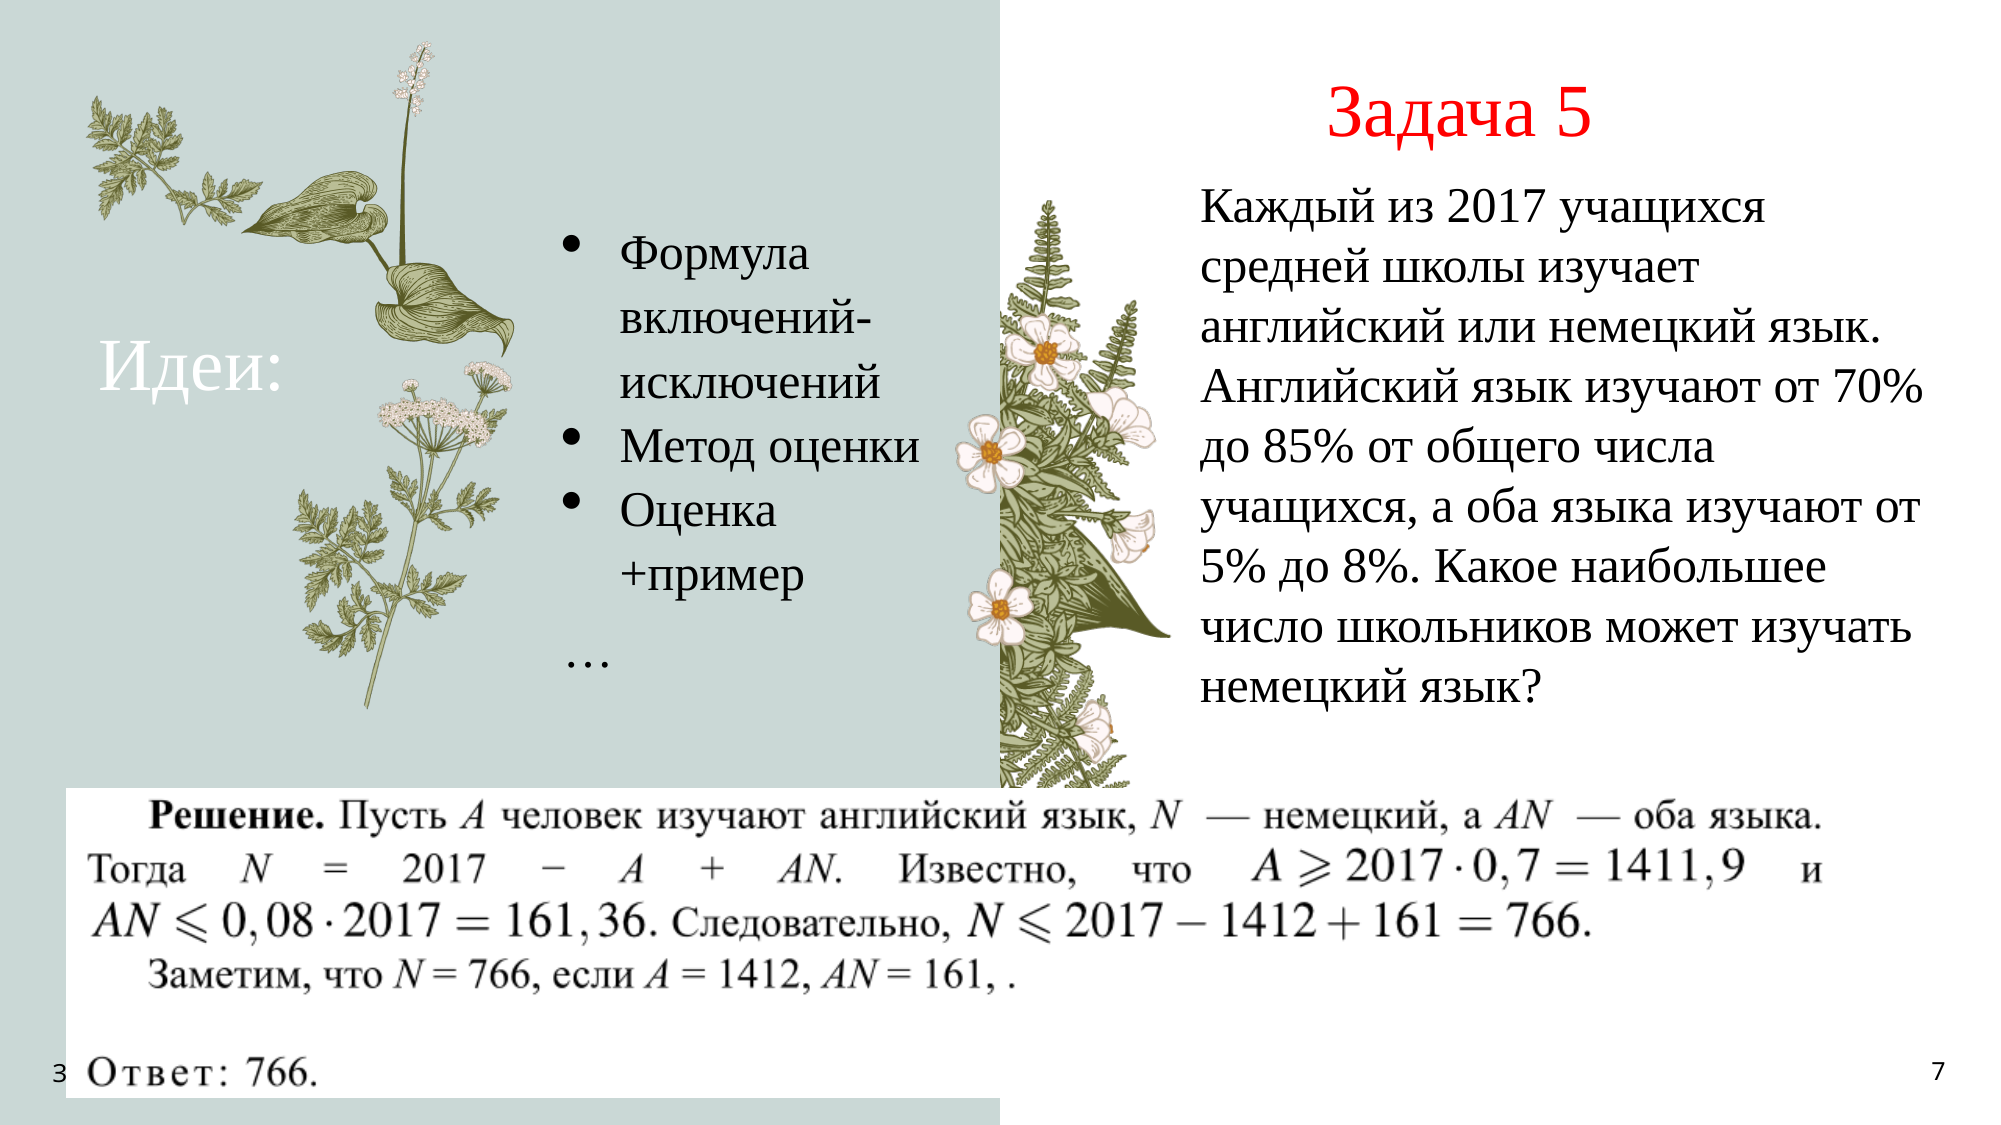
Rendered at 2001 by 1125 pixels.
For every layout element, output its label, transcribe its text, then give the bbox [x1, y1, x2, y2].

list Идеи: [83, 313, 316, 419]
text_box Формула включений-исключений Метод оценки Оценка +пример … [548, 208, 944, 685]
text_box Каждый из 2017 учащихся средней школы изучает английский или немецкий язык. Английский язык изучают от 70% до 85% от общего числа учащихся, а оба языка изучают от 5% до 8%. Какое наибольшее число школьников может изучать немецкий язык? [1185, 164, 1961, 720]
slide_number 7 [1510, 1042, 1961, 1103]
picture [53, 32, 538, 731]
title Задача 5 [1311, 3, 1677, 164]
footer Заголовок презентации [37, 1042, 713, 1103]
picture [66, 190, 1835, 1098]
